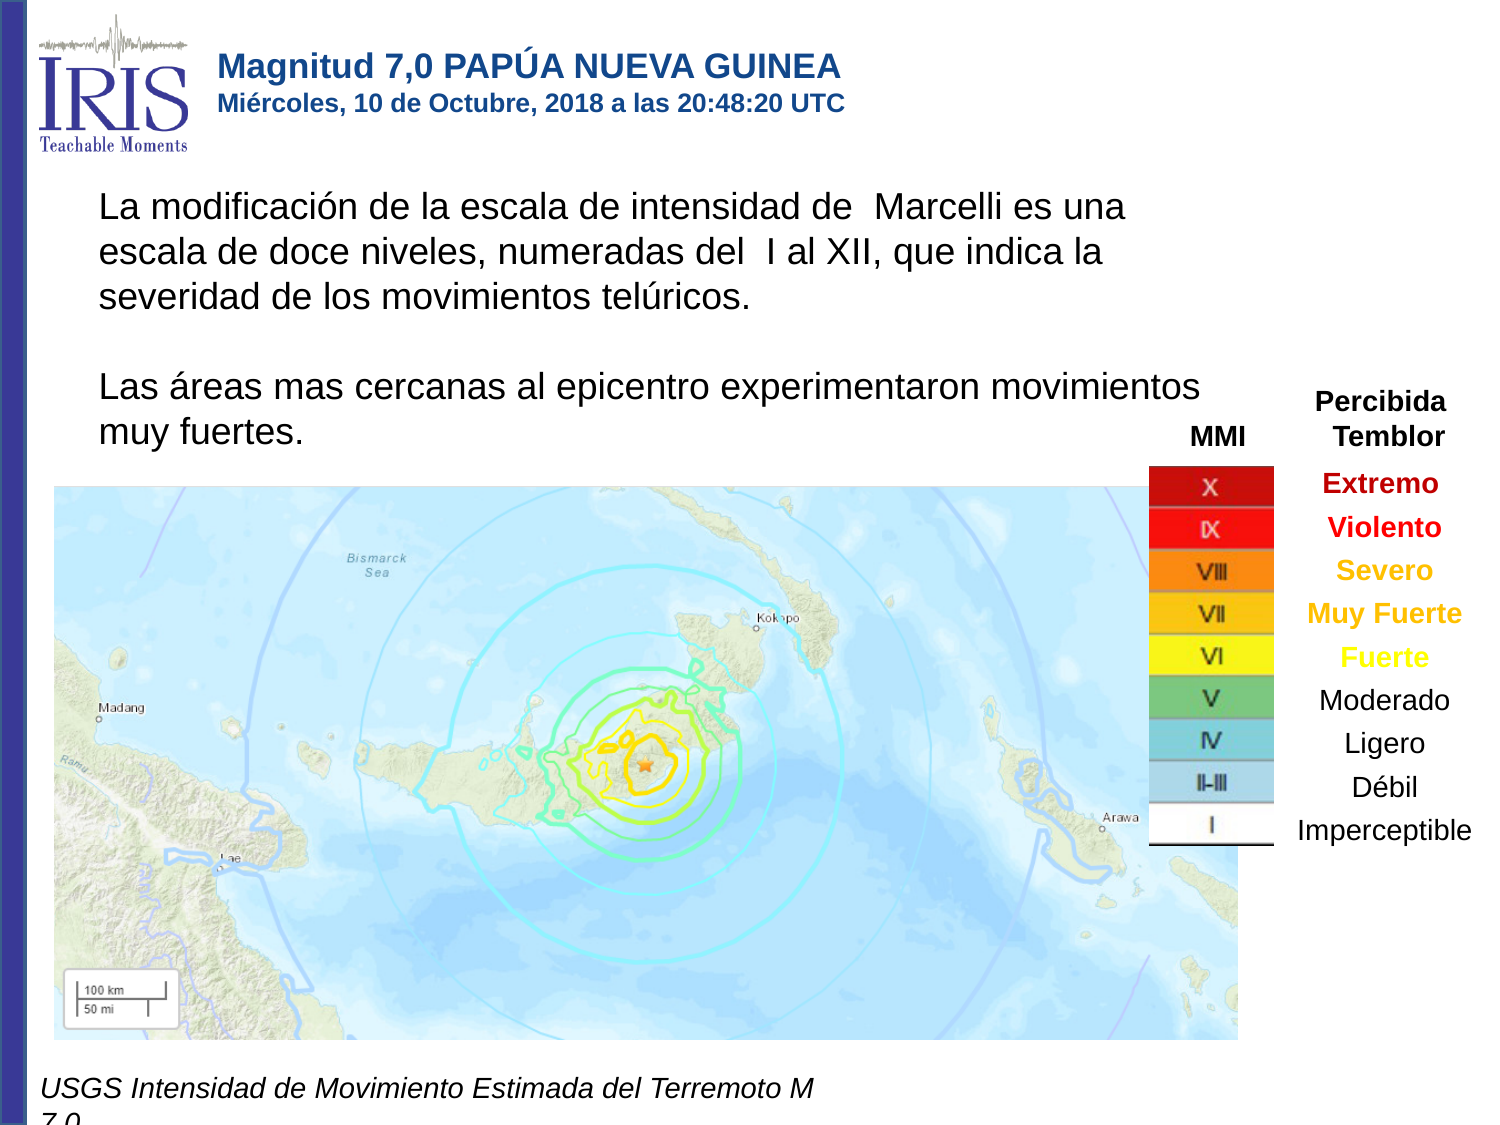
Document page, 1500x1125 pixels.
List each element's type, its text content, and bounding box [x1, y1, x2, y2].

text_box Magnitud 7,0 PAPÚA NUEVA GUINEA Miércoles, 10 de Octubre, 2018 a las 20:48:20 UTC [202, 0, 1499, 125]
picture [54, 466, 1274, 1041]
text_box MMI [1175, 410, 1298, 460]
text_box [0, 0, 27, 1125]
text_box USGS Intensidad de Movimiento Estimada del Terremoto M 7,0 [24, 1061, 875, 1125]
text_box Percibida Temblor Extremo Violento Severo Muy Fuerte Fuerte Moderado Ligero Débil Imperceptible [1273, 375, 1497, 907]
picture [39, 12, 188, 165]
text_box La modificación de la escala de intensidad de Marcelli es una escala de doce niveles, numeradas del I al XII, que indica la severidad de los movimientos telúricos. Las áreas mas cercanas al epicentro experimentaron movimientos muy fuertes. [83, 174, 1233, 460]
